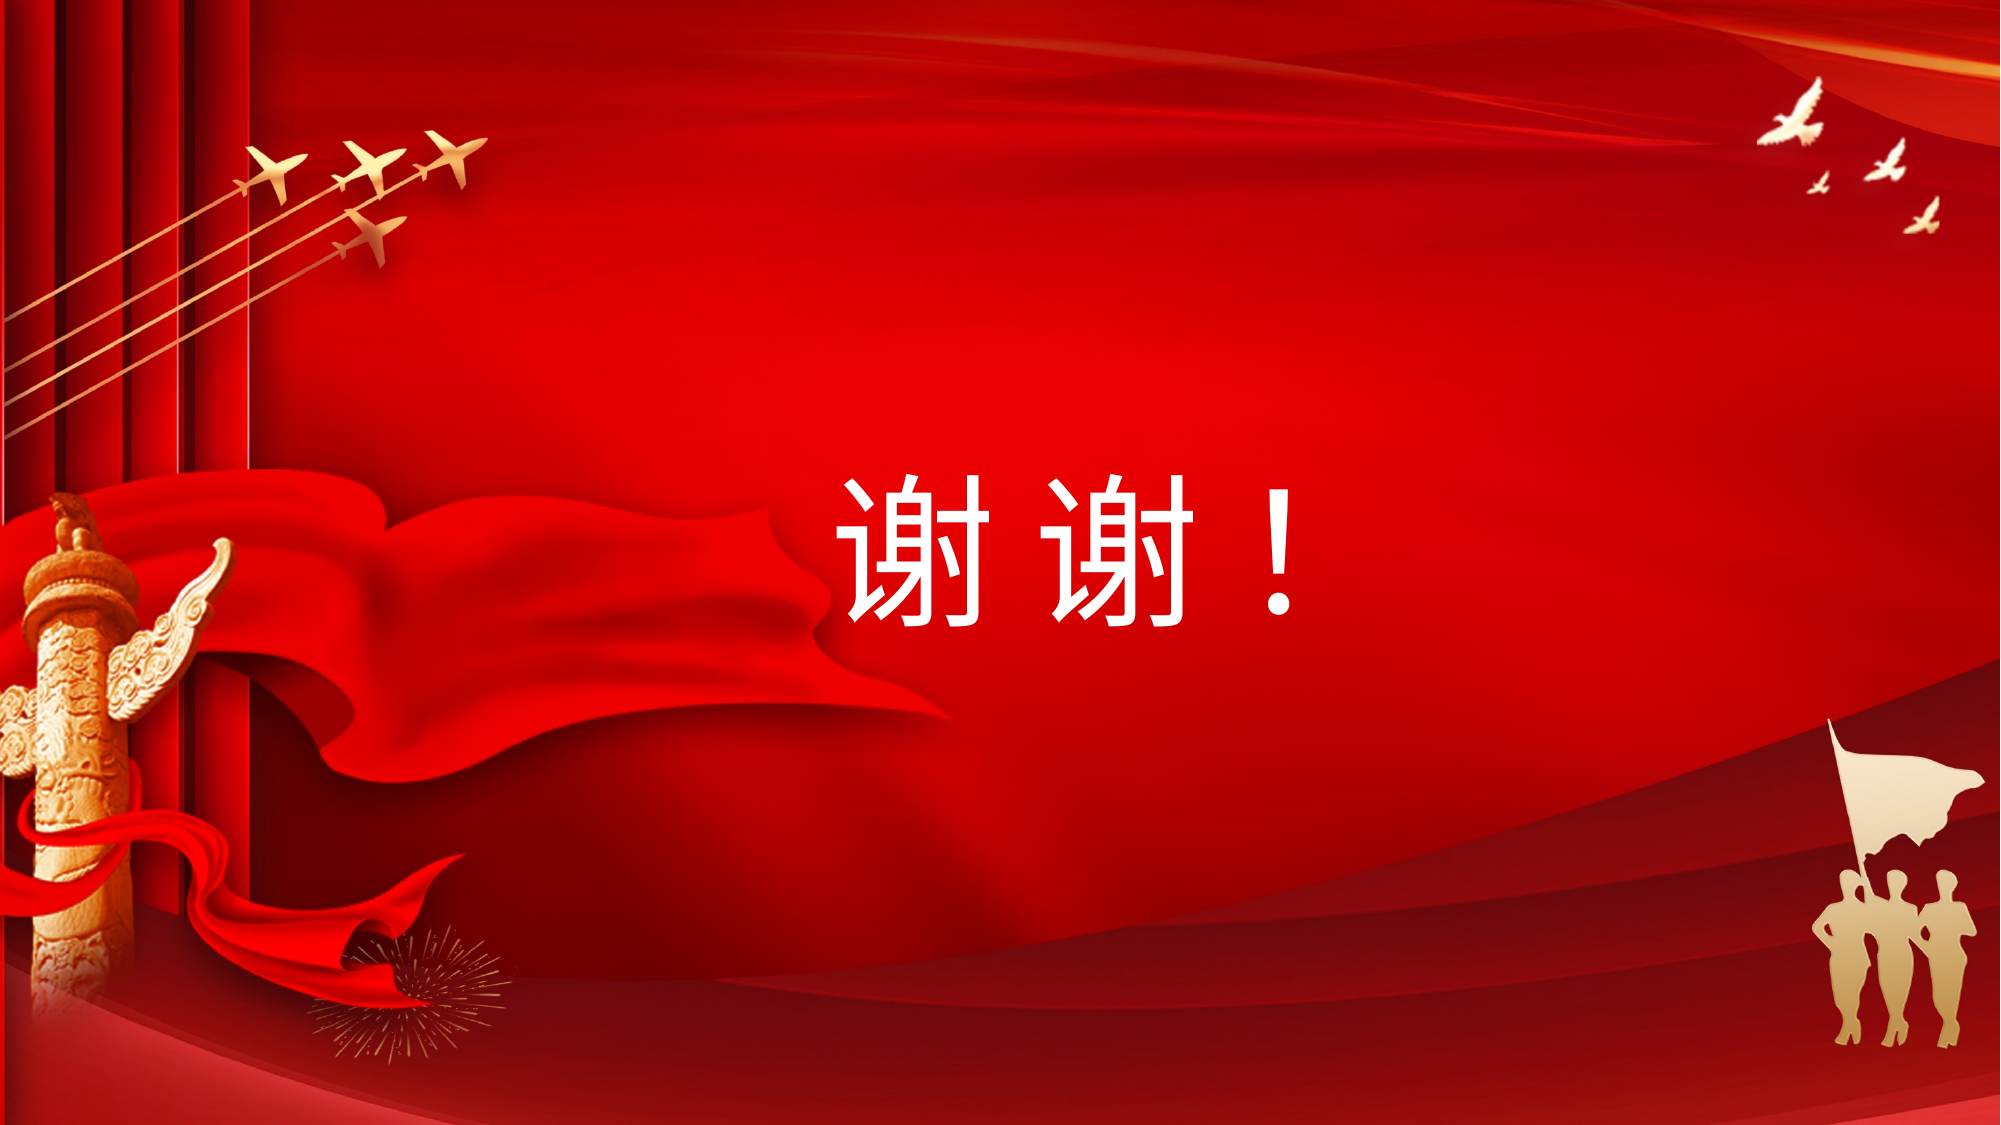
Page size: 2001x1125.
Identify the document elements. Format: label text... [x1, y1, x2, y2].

text_box 谢 谢 ！ [439, 340, 1654, 656]
picture [0, 0, 2000, 1125]
